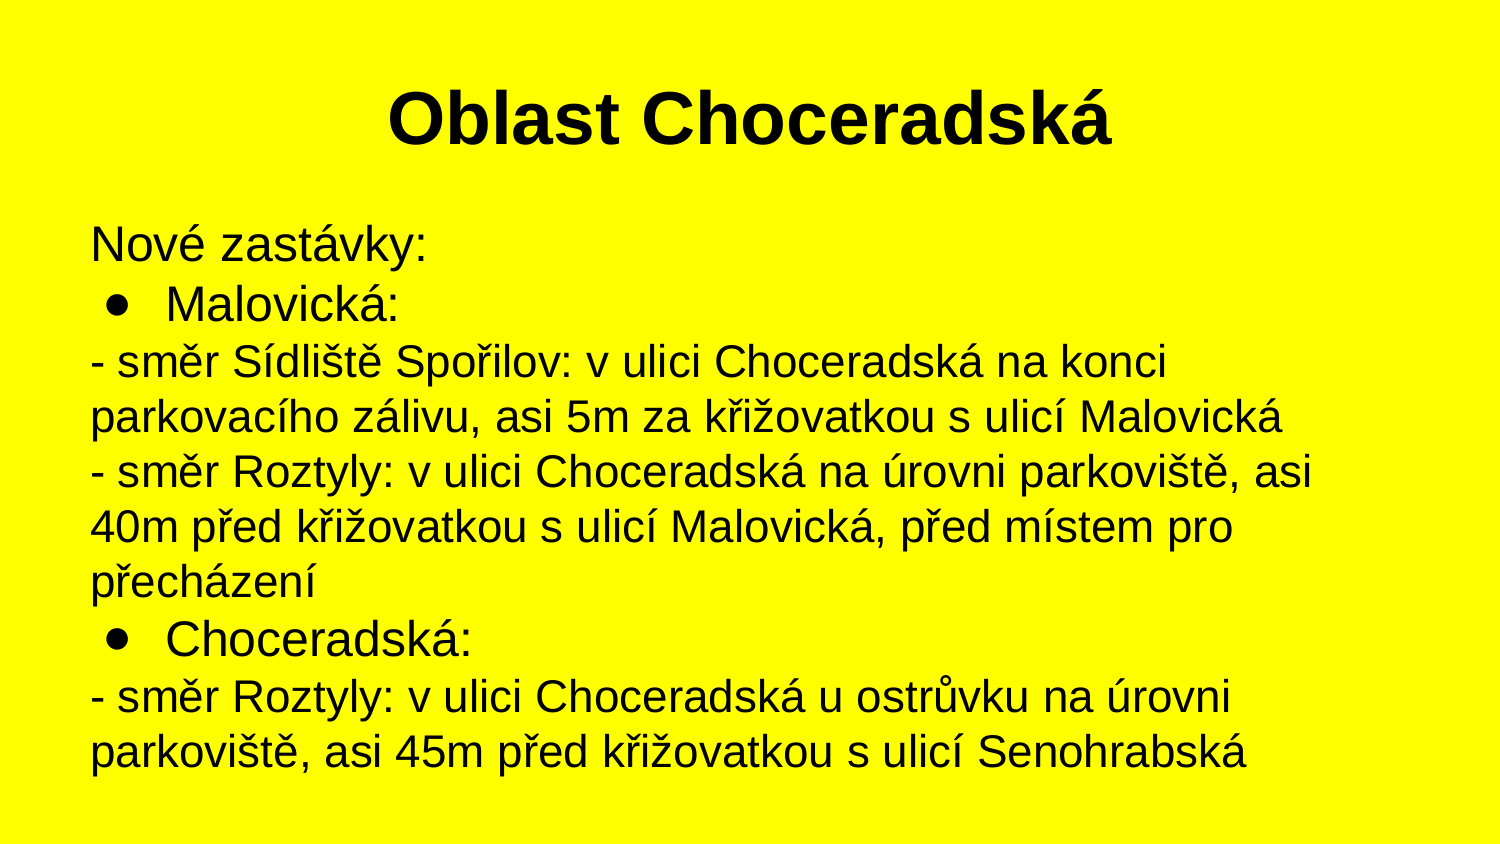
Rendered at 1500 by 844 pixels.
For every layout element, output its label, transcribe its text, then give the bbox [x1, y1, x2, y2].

title Oblast Choceradská [75, 3, 1425, 175]
list Nové zastávky: Malovická: - směr Sídliště Spořilov: v ulici Choceradská na konci parkovacího zálivu, asi 5m za křižovatkou s ulicí Malovická - směr Roztyly: v ulici Choceradská na úrovni parkoviště, asi 40m před křižovatkou s ulicí Malovická, před místem pro přecházení Choceradská: - směr Roztyly: v ulici Choceradská u ostrůvku na úrovni parkoviště, asi 45m před křižovatkou s ulicí Senohrabská [75, 196, 1425, 792]
